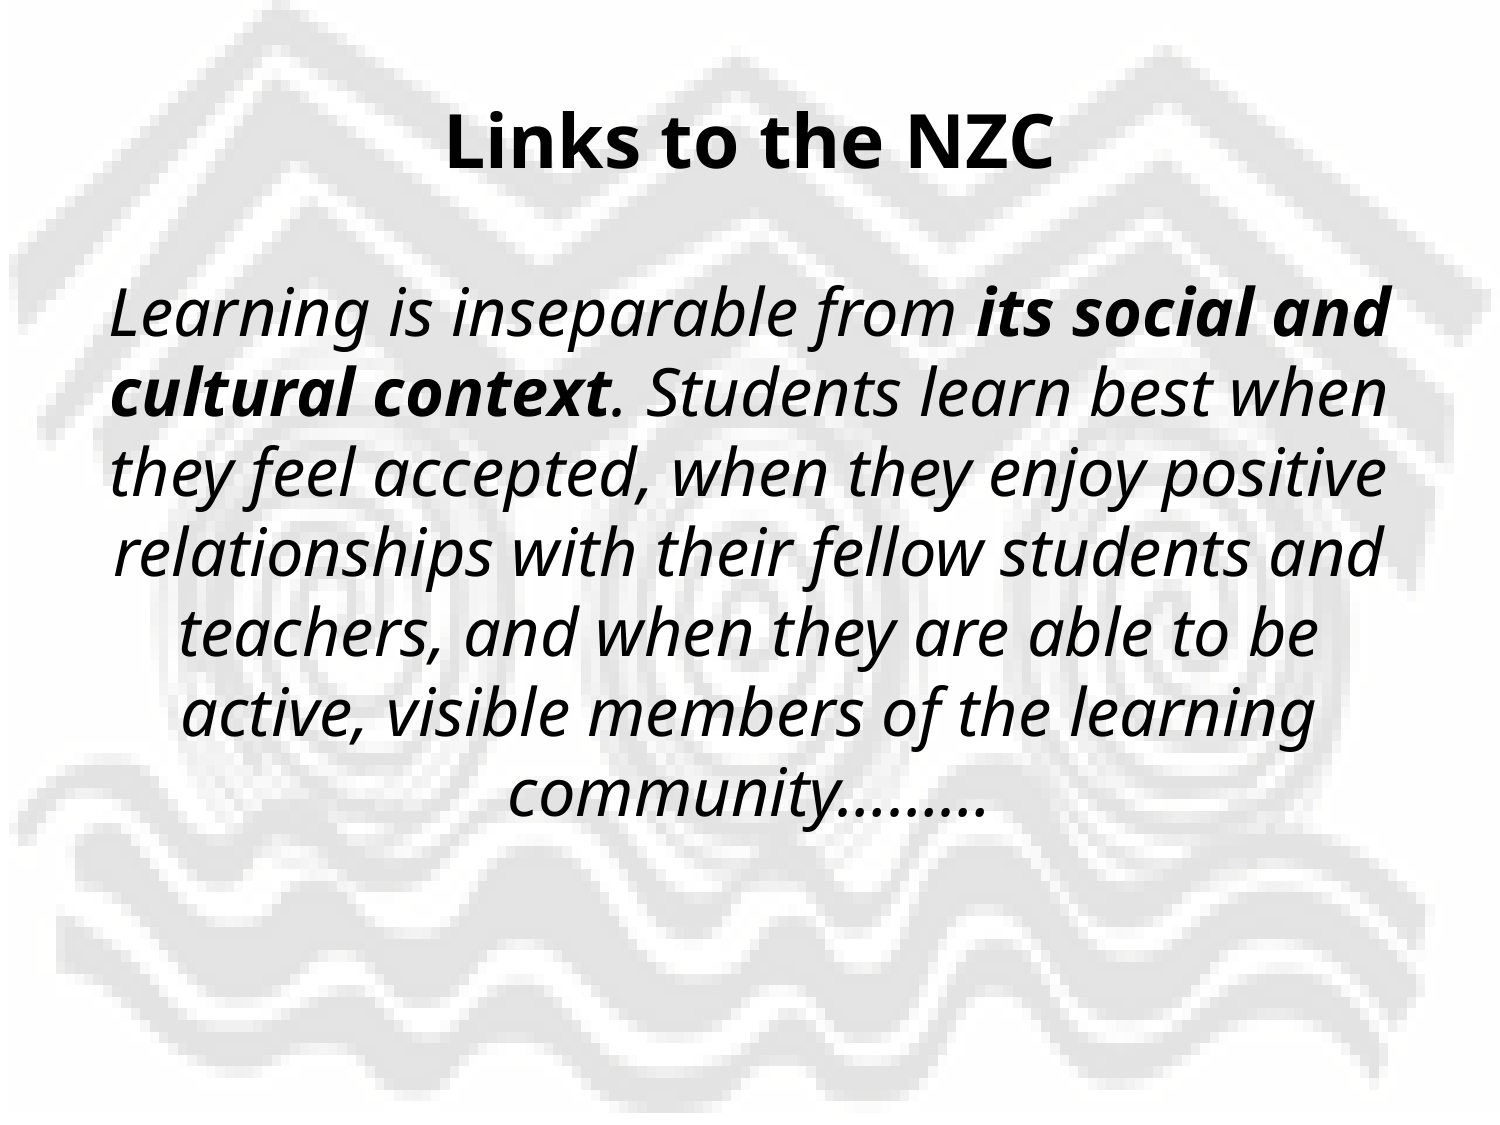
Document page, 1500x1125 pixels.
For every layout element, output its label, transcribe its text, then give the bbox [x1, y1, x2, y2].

title Links to the NZC [75, 45, 1425, 233]
list Learning is inseparable from its social and cultural context. Students learn best when they feel accepted, when they enjoy positive relationships with their fellow students and teachers, and when they are able to be active, visible members of the learning community……… [75, 262, 1425, 1005]
